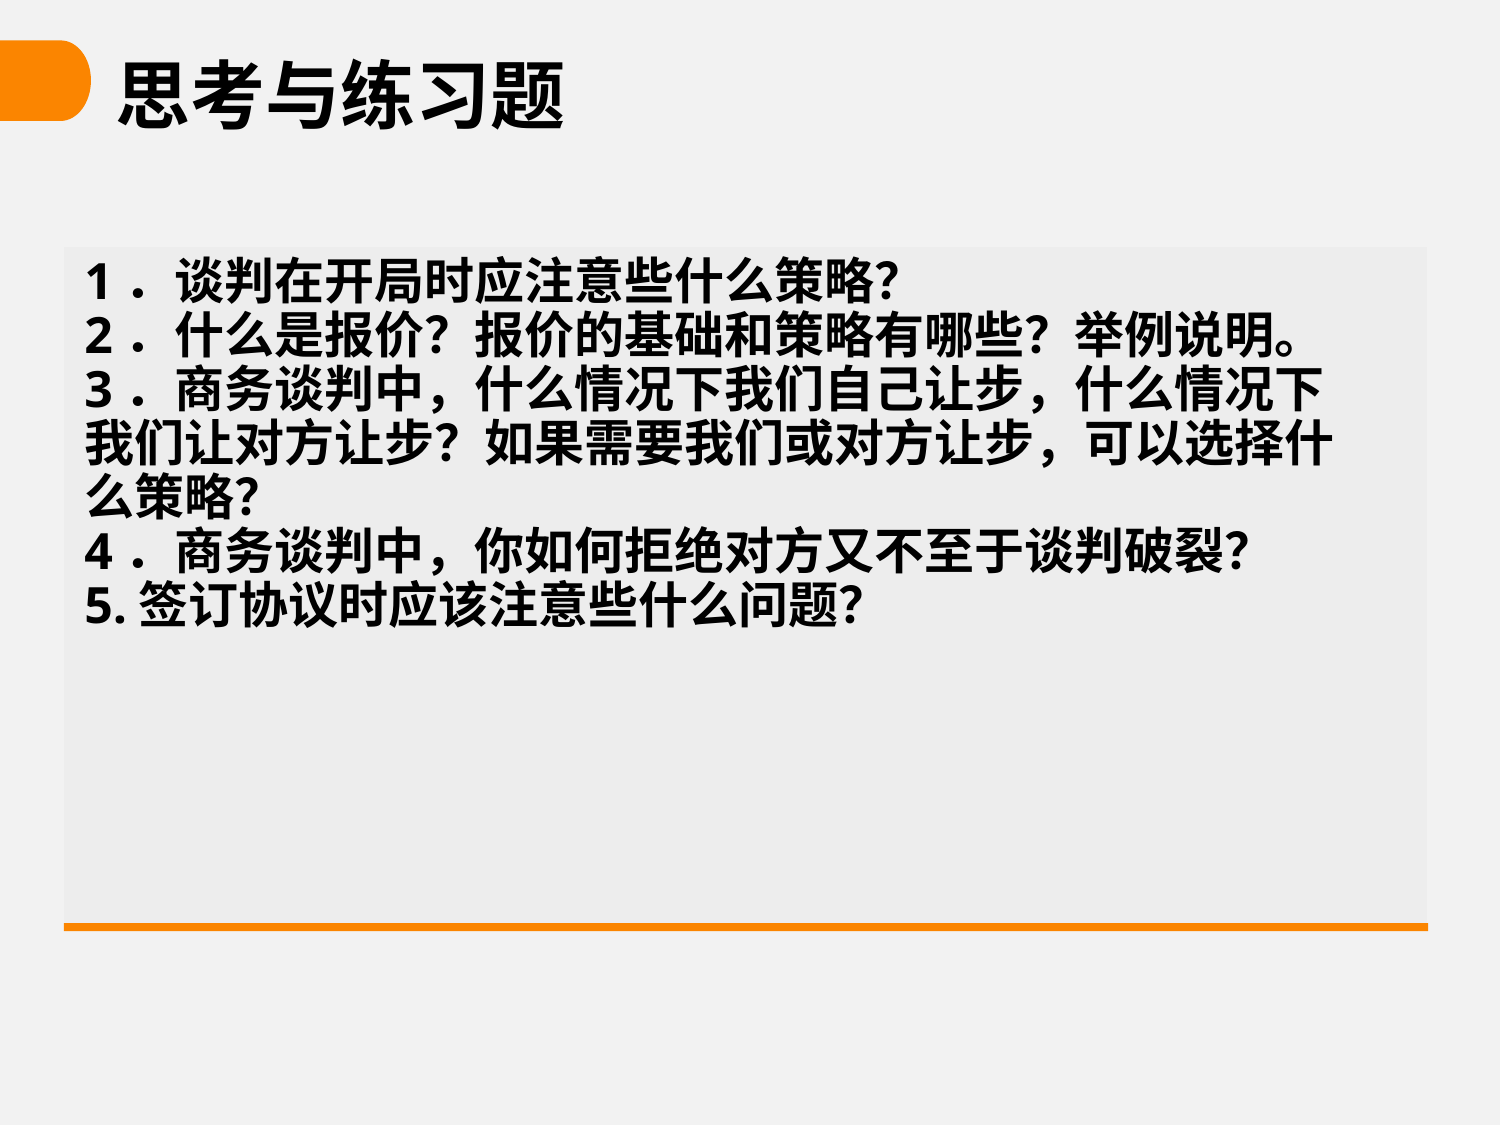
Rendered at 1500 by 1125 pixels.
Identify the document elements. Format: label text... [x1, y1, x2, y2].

list 1．谈判在开局时应注意些什么策略？ 2．什么是报价？报价的基础和策略有哪些？举例说明。 3．商务谈判中，什么情况下我们自己让步，什么情况下我们让对方让步？如果需要我们或对方让步，可以选择什么策略？ 4．商务谈判中，你如何拒绝对方又不至于谈判破裂？ 5.签订协议时应该注意些什么问题？ [72, 250, 1383, 742]
title 思考与练习题 [101, 50, 1058, 137]
